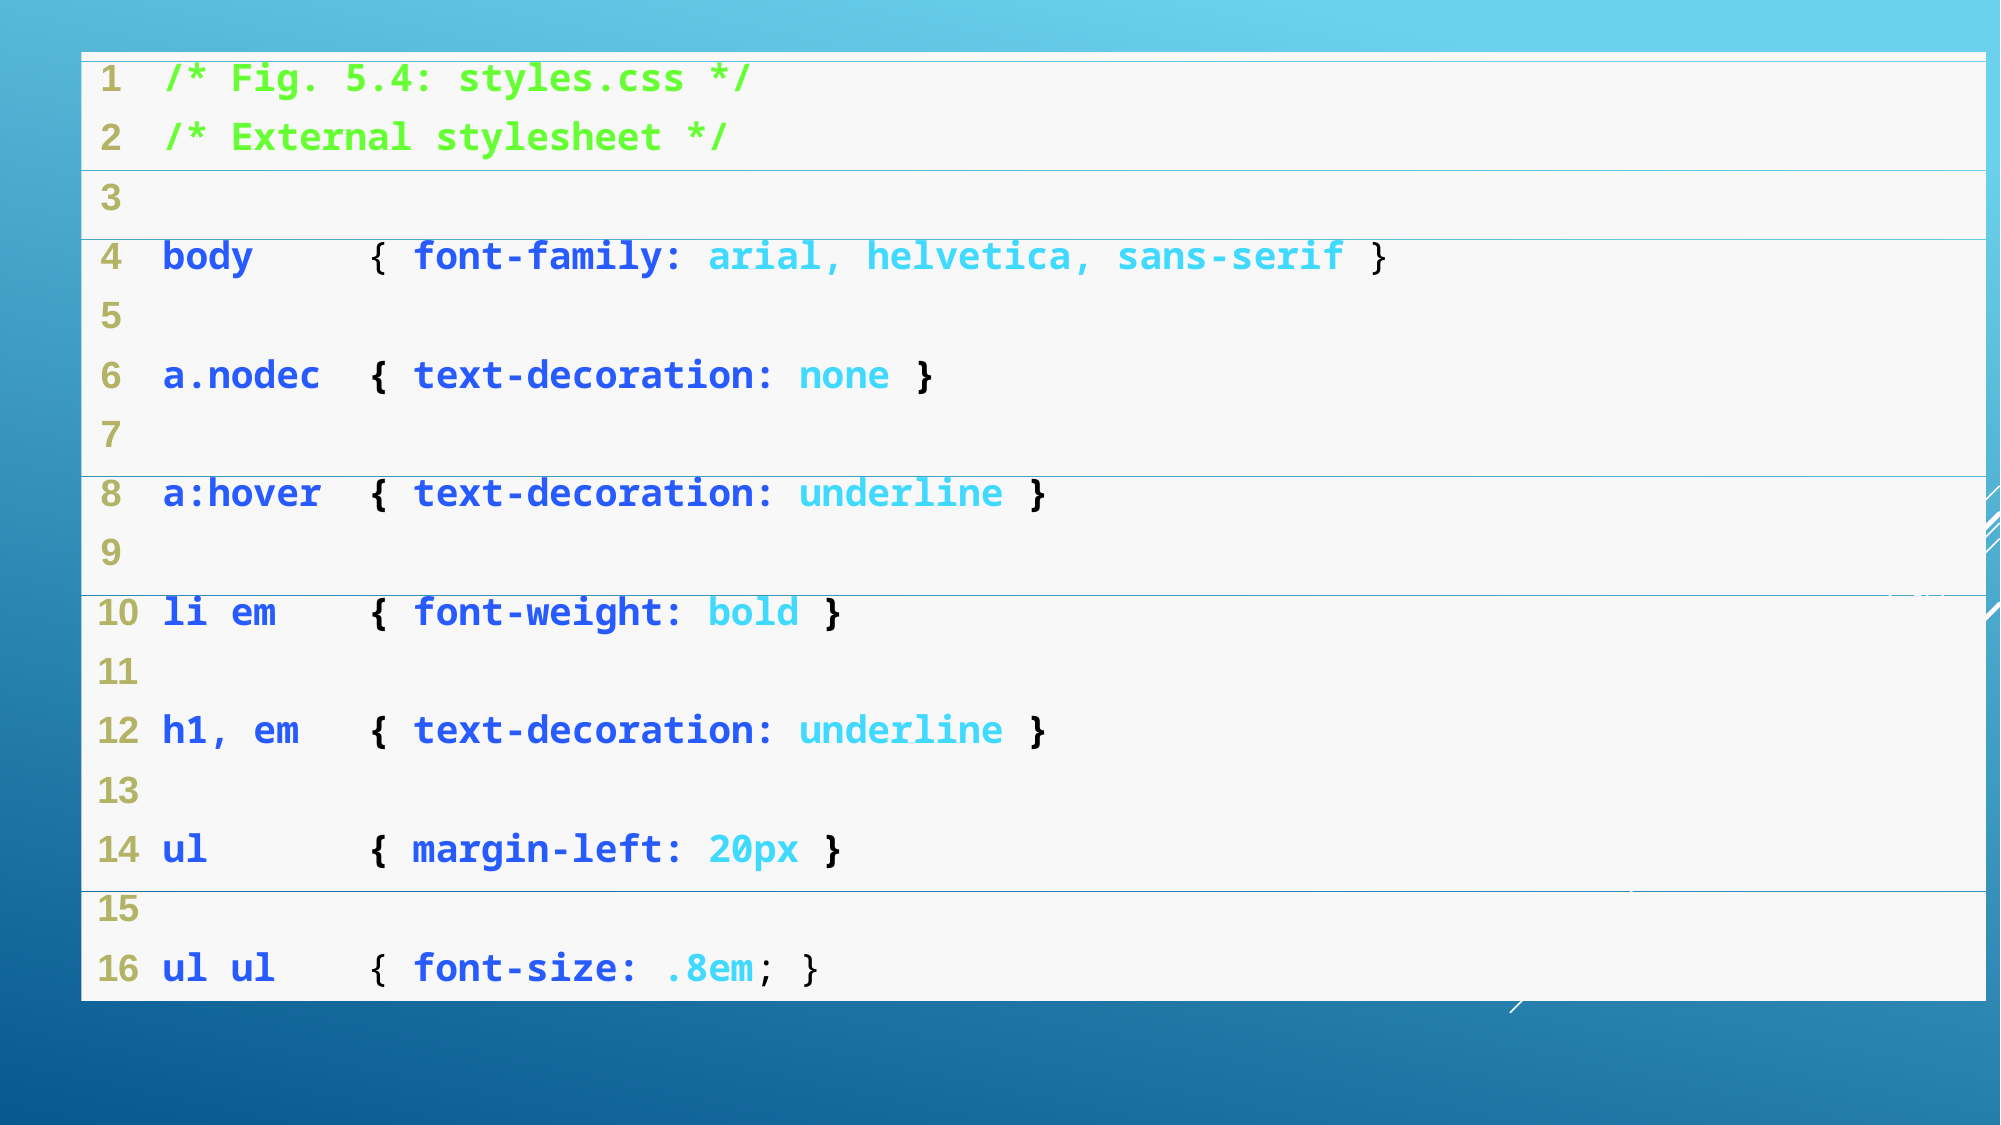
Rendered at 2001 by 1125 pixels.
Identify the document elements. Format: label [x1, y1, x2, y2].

text_box [80, 51, 2000, 1049]
